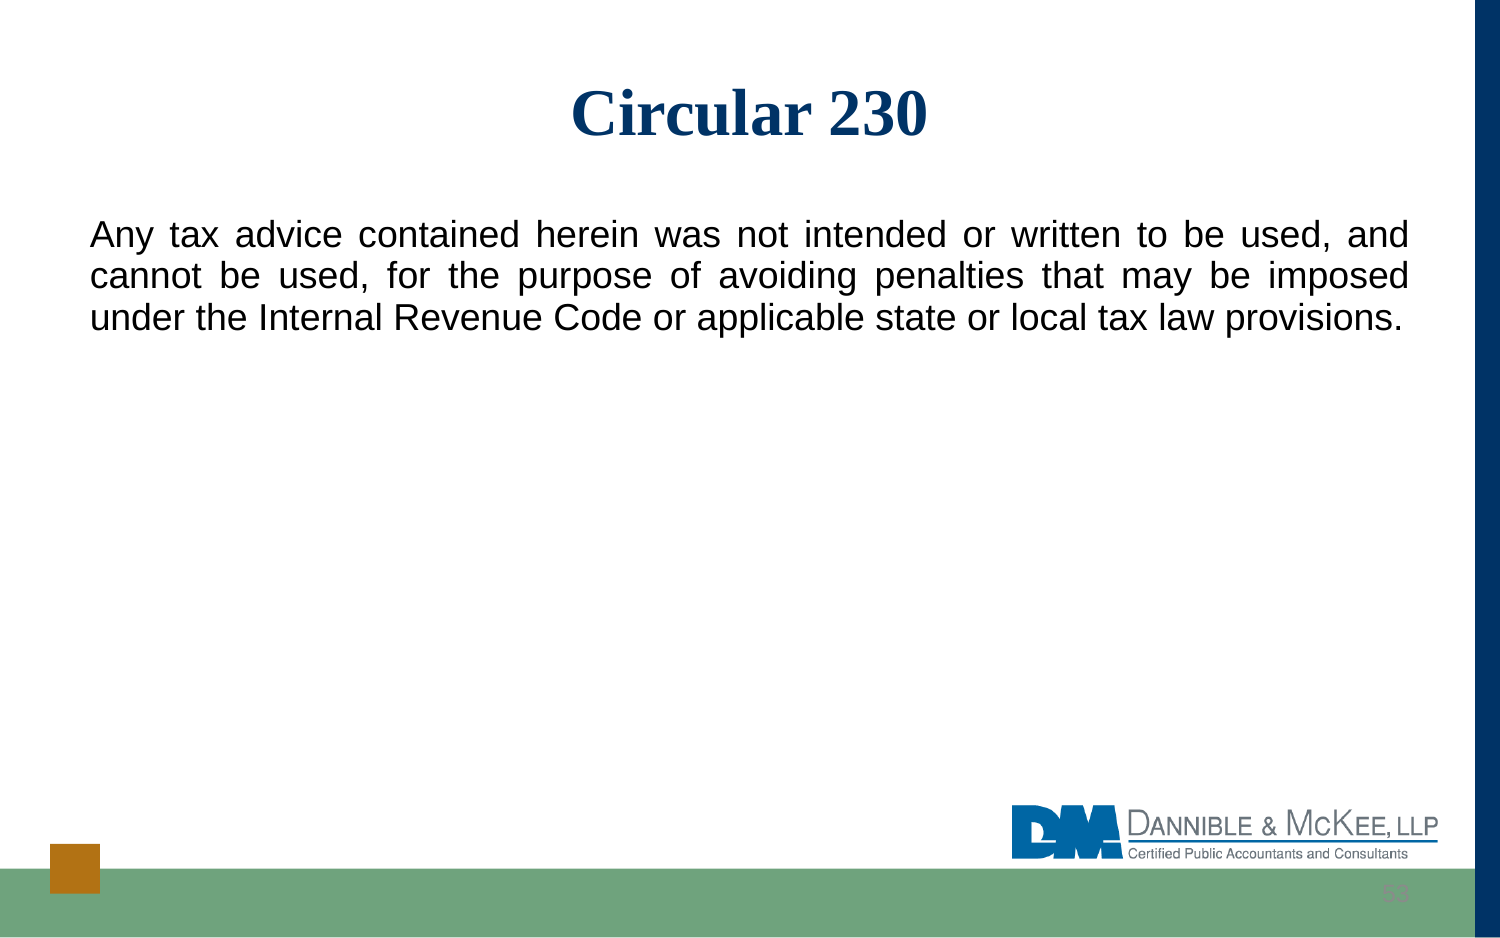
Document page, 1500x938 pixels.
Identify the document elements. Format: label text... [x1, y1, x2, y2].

list Any tax advice contained herein was not intended or written to be used, and cannot be used, for the purpose of avoiding penalties that may be imposed under the Internal Revenue Code or applicable state or local tax law provisions. [75, 206, 1425, 394]
title Circular 230 [112, 68, 1388, 169]
picture [1012, 805, 1438, 859]
slide_number 53 [1074, 868, 1425, 919]
